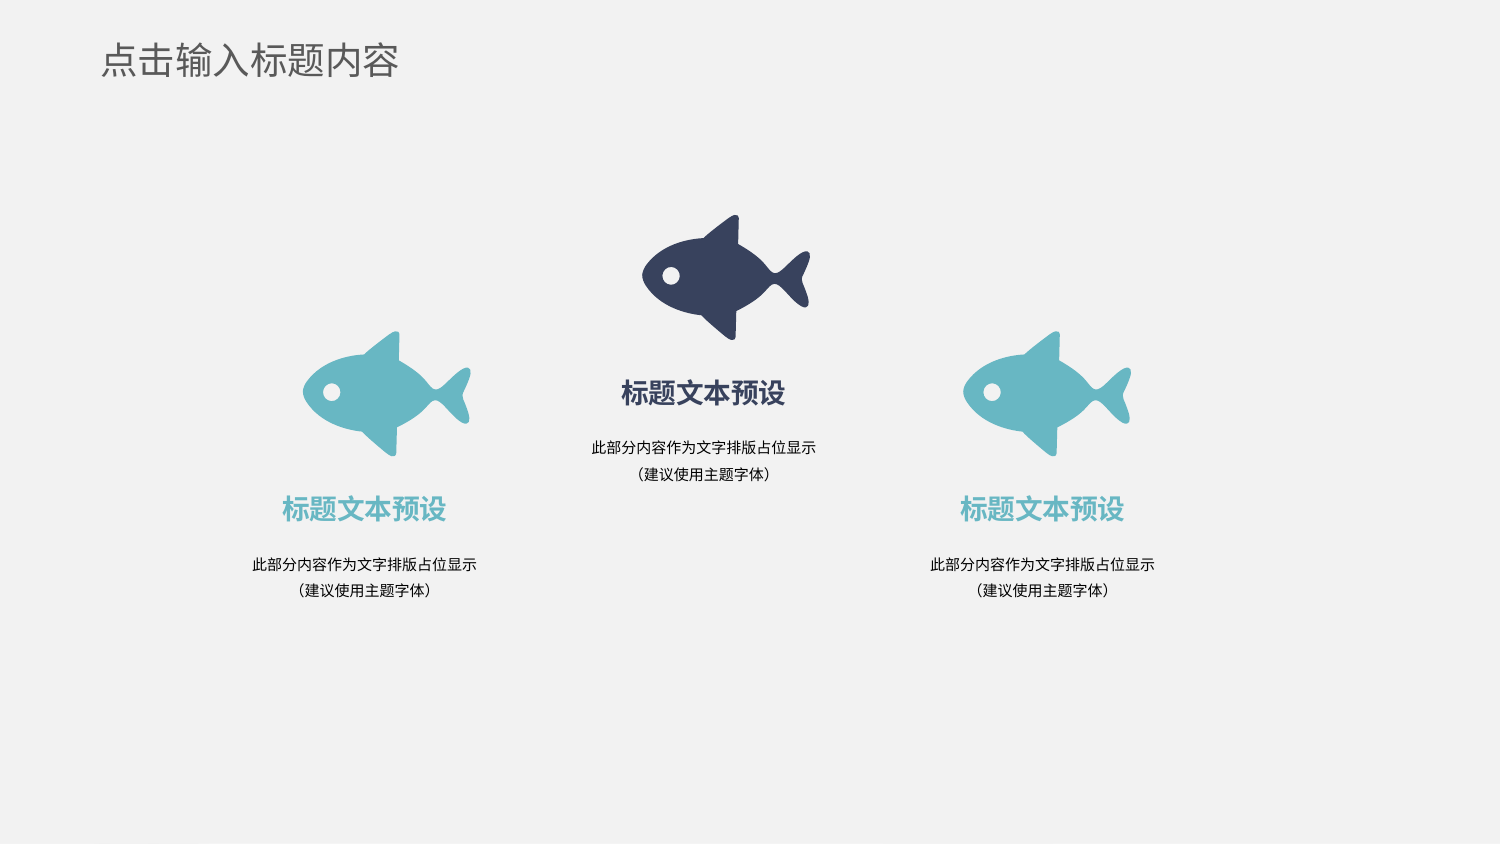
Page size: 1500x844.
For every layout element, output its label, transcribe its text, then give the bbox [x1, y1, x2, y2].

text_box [240, 319, 490, 603]
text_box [918, 319, 1168, 603]
text_box 点击输入标题内容 [100, 28, 450, 91]
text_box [579, 201, 829, 486]
